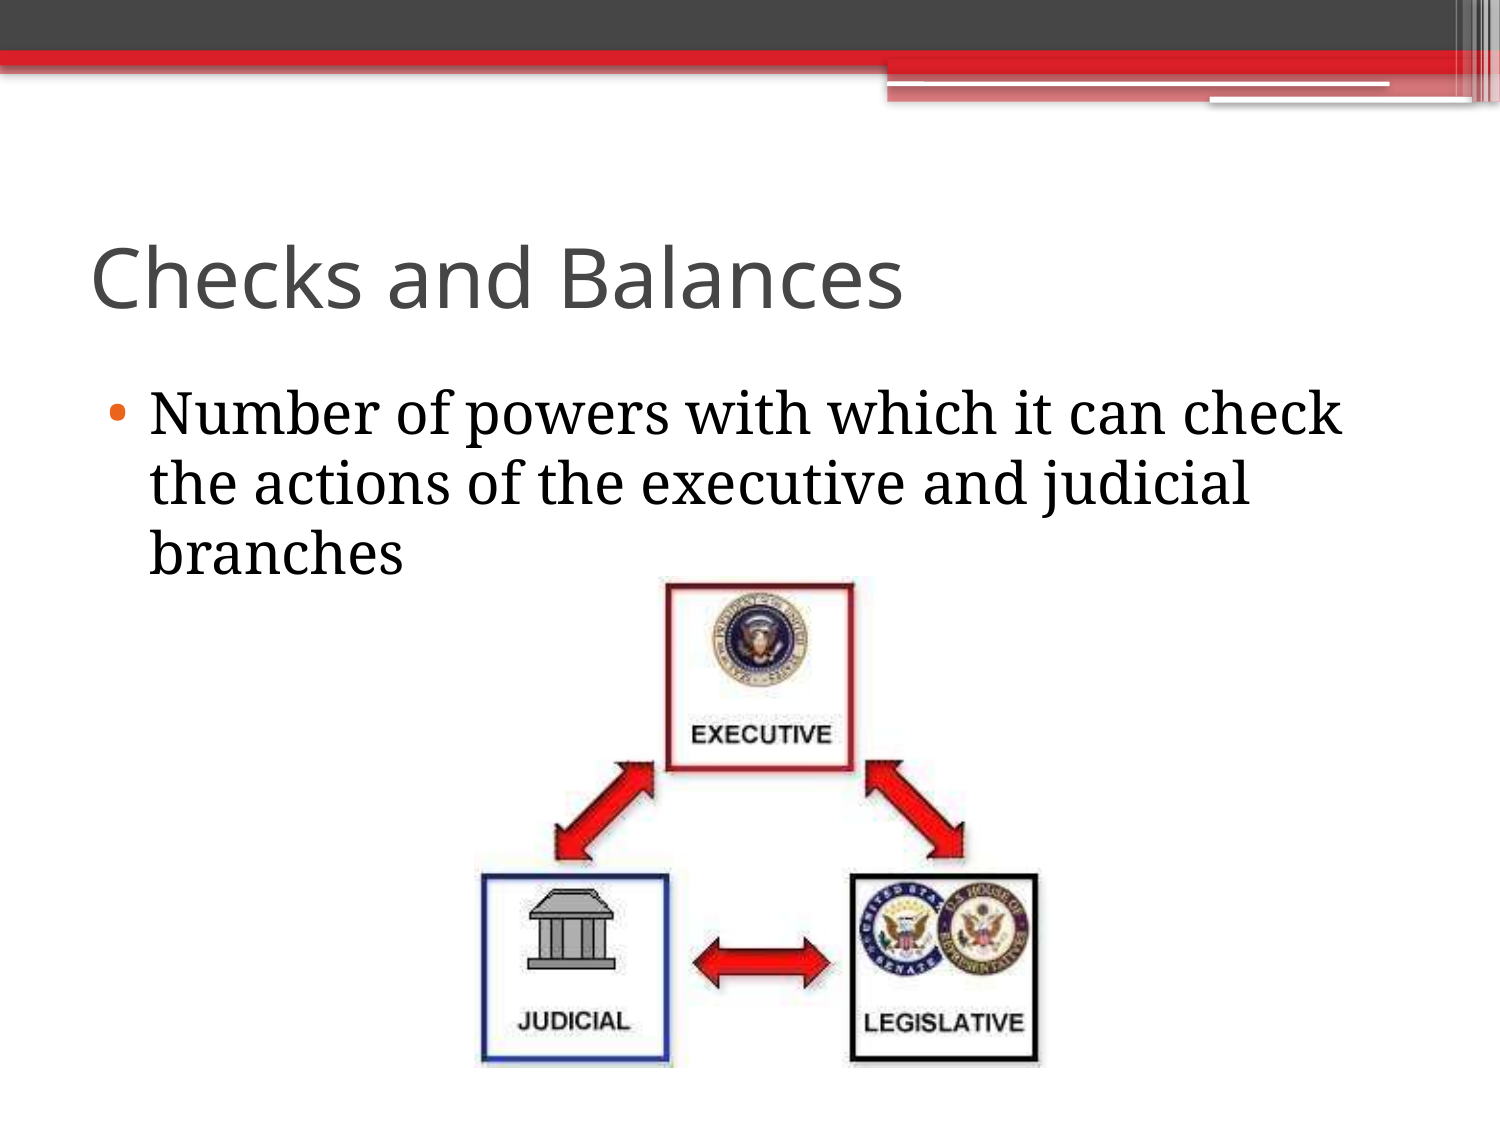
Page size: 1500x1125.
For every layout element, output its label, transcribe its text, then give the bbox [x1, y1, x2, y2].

list Number of powers with which it can check the actions of the executive and judicial branches [75, 368, 1425, 1079]
title Checks and Balances [75, 187, 1425, 363]
picture [474, 576, 1051, 1068]
